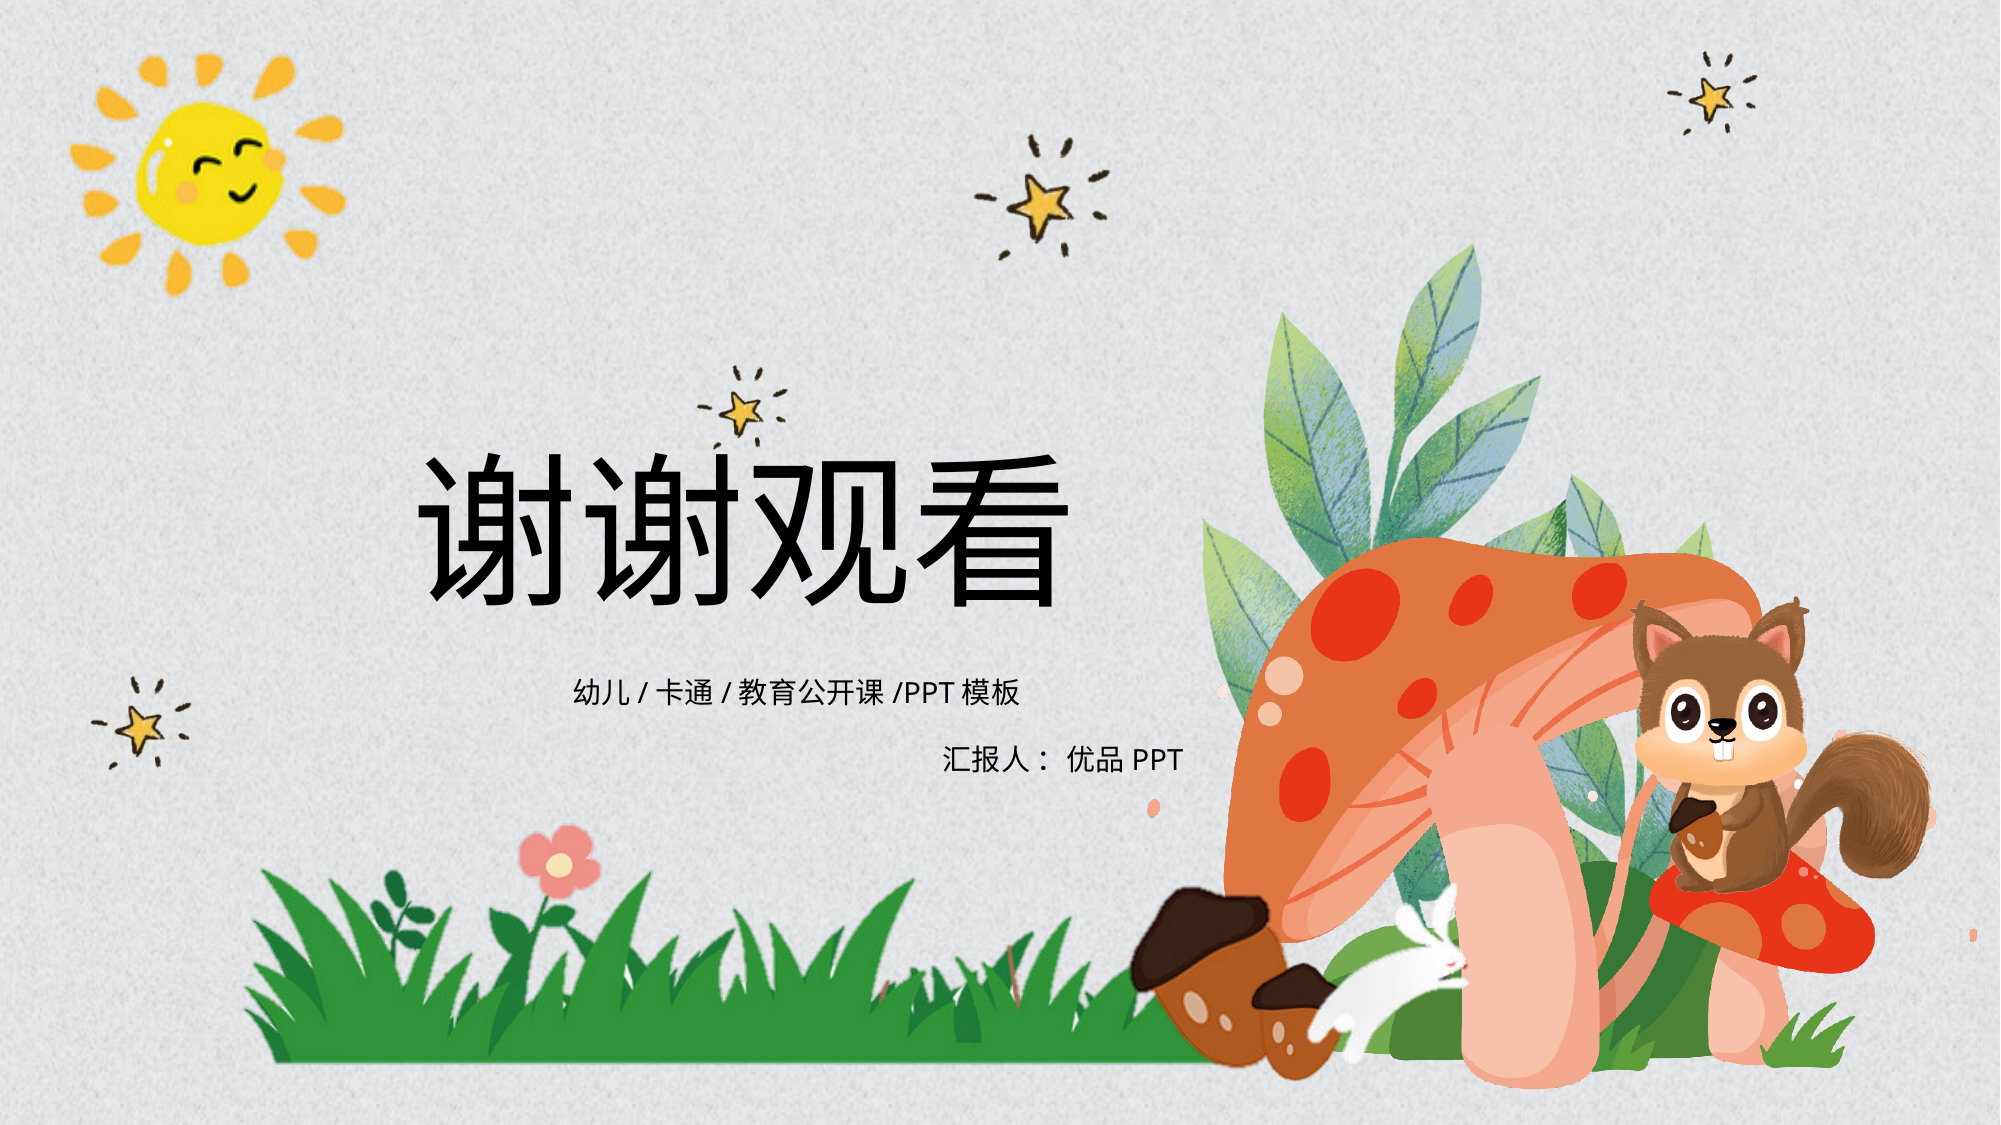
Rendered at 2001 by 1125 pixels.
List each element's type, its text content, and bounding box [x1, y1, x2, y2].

picture [224, 0, 2001, 1125]
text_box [1479, 561, 2000, 965]
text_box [557, 666, 1046, 784]
picture [682, 349, 812, 470]
picture [0, 15, 399, 332]
picture [1652, 35, 1782, 156]
text_box 谢谢观看 [397, 419, 1046, 634]
picture [74, 659, 219, 793]
